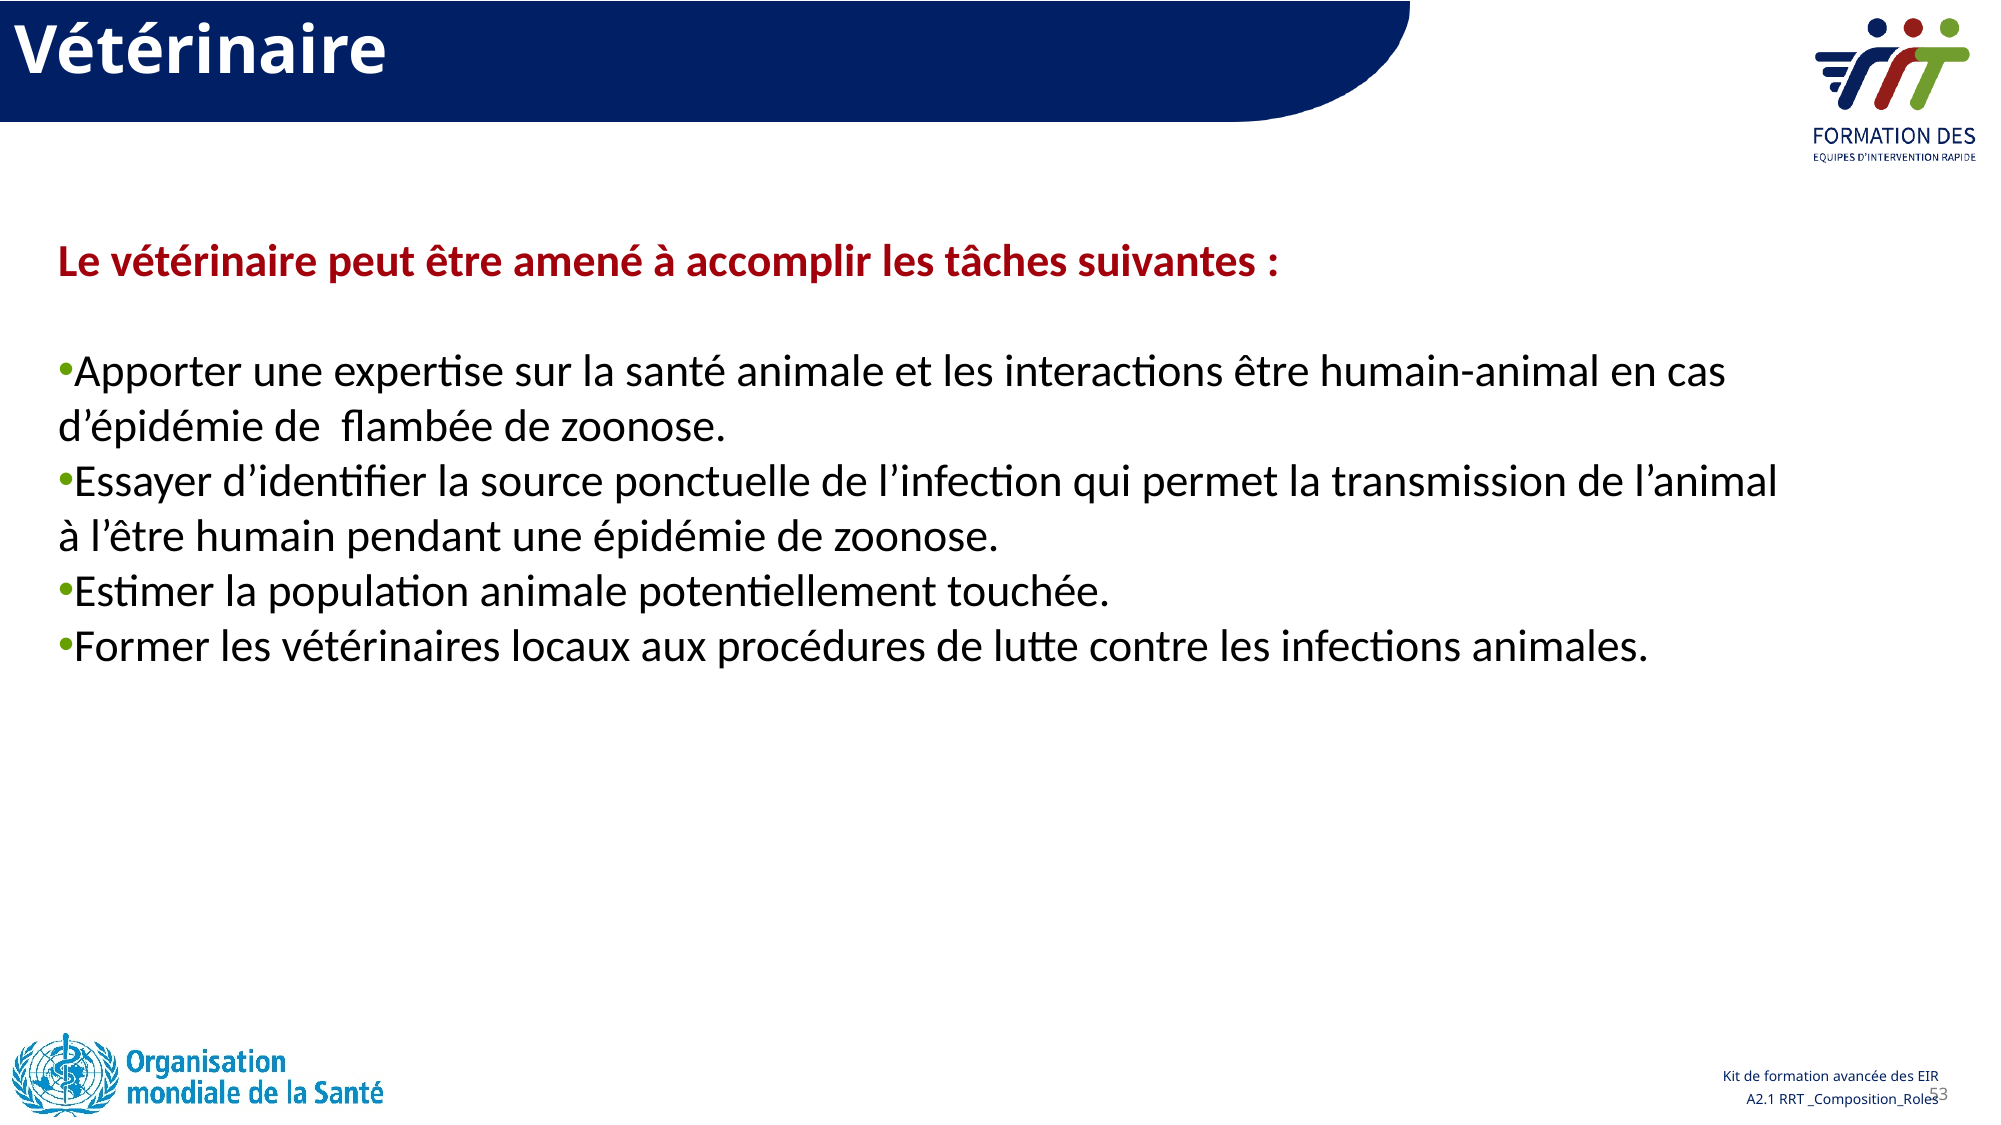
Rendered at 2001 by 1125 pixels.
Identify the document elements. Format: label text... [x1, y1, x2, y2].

picture [12, 1033, 383, 1117]
picture [374, 1090, 383, 1100]
list Le vétérinaire peut être amené à accomplir les tâches suivantes : Apporter une expertise sur la santé animale et les interactions être humain-animal en cas d’épidémie de flambée de zoonose. Essayer d’identifier la source ponctuelle de l’infection qui permet la transmission de l’animal à l’être humain pendant une épidémie de zoonose. Estimer la population animale potentiellement touchée. Former les vétérinaires locaux aux procédures de lutte contre les infections animales. [55, 230, 1800, 1010]
title Vétérinaire [0, 0, 1800, 188]
picture [1813, 17, 1976, 163]
